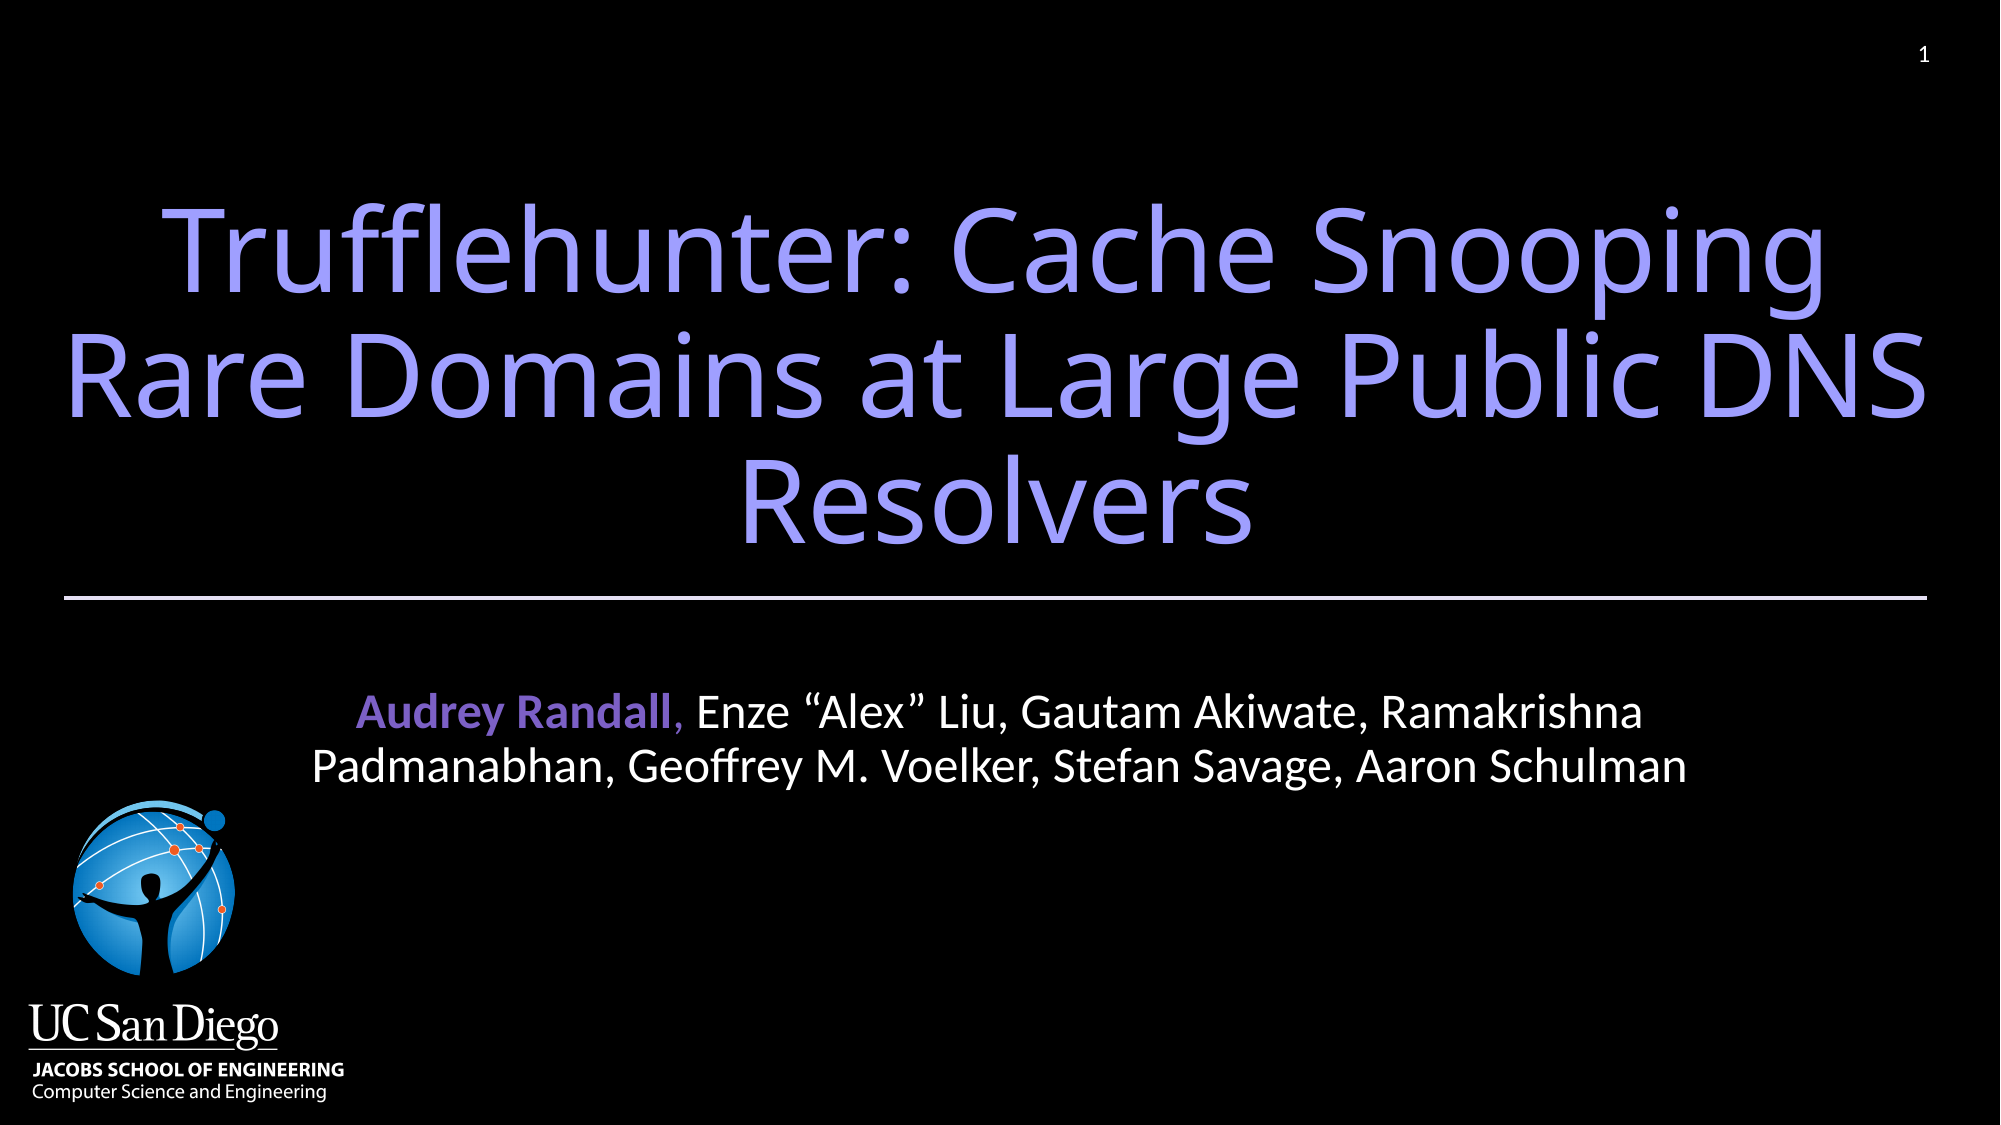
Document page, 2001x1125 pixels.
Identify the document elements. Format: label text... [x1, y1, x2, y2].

subtitle Audrey Randall, Enze “Alex” Liu, Gautam Akiwate, Ramakrishna Padmanabhan, Geoffrey M. Voelker, Stefan Savage, Aaron Schulman [249, 677, 1750, 950]
slide_number 1 [1495, 22, 1946, 83]
picture [28, 1003, 344, 1103]
title Trufflehunter: Cache Snooping Rare Domains at Large Public DNS Resolvers [15, 184, 1977, 576]
picture [64, 791, 235, 985]
